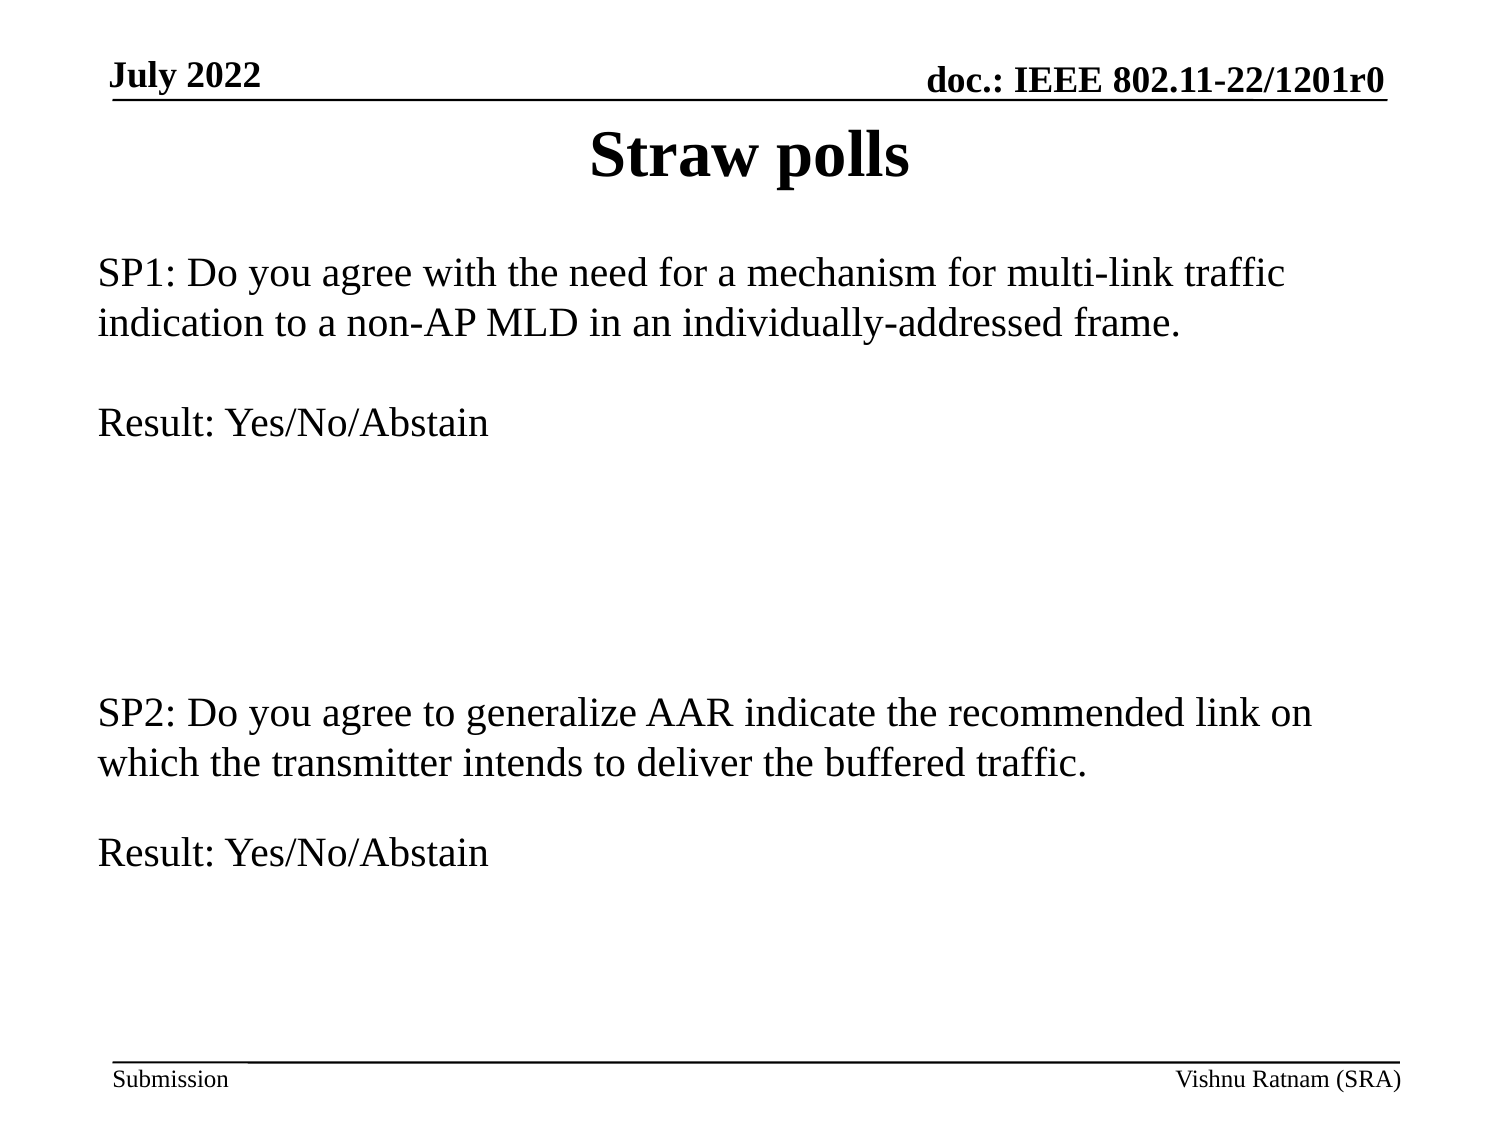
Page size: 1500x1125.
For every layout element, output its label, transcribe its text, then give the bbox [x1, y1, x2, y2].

title Straw polls [112, 75, 1388, 225]
text_box SP1: Do you agree with the need for a mechanism for multi-link traffic indication to a non-AP MLD in an individually-addressed frame. Result: Yes/No/Abstain SP2: Do you agree to generalize AAR indicate the recommended link on which the transmitter intends to deliver the buffered traffic. Result: Yes/No/Abstain [82, 237, 1402, 952]
footer Vishnu Ratnam (SRA) [949, 1061, 1402, 1093]
